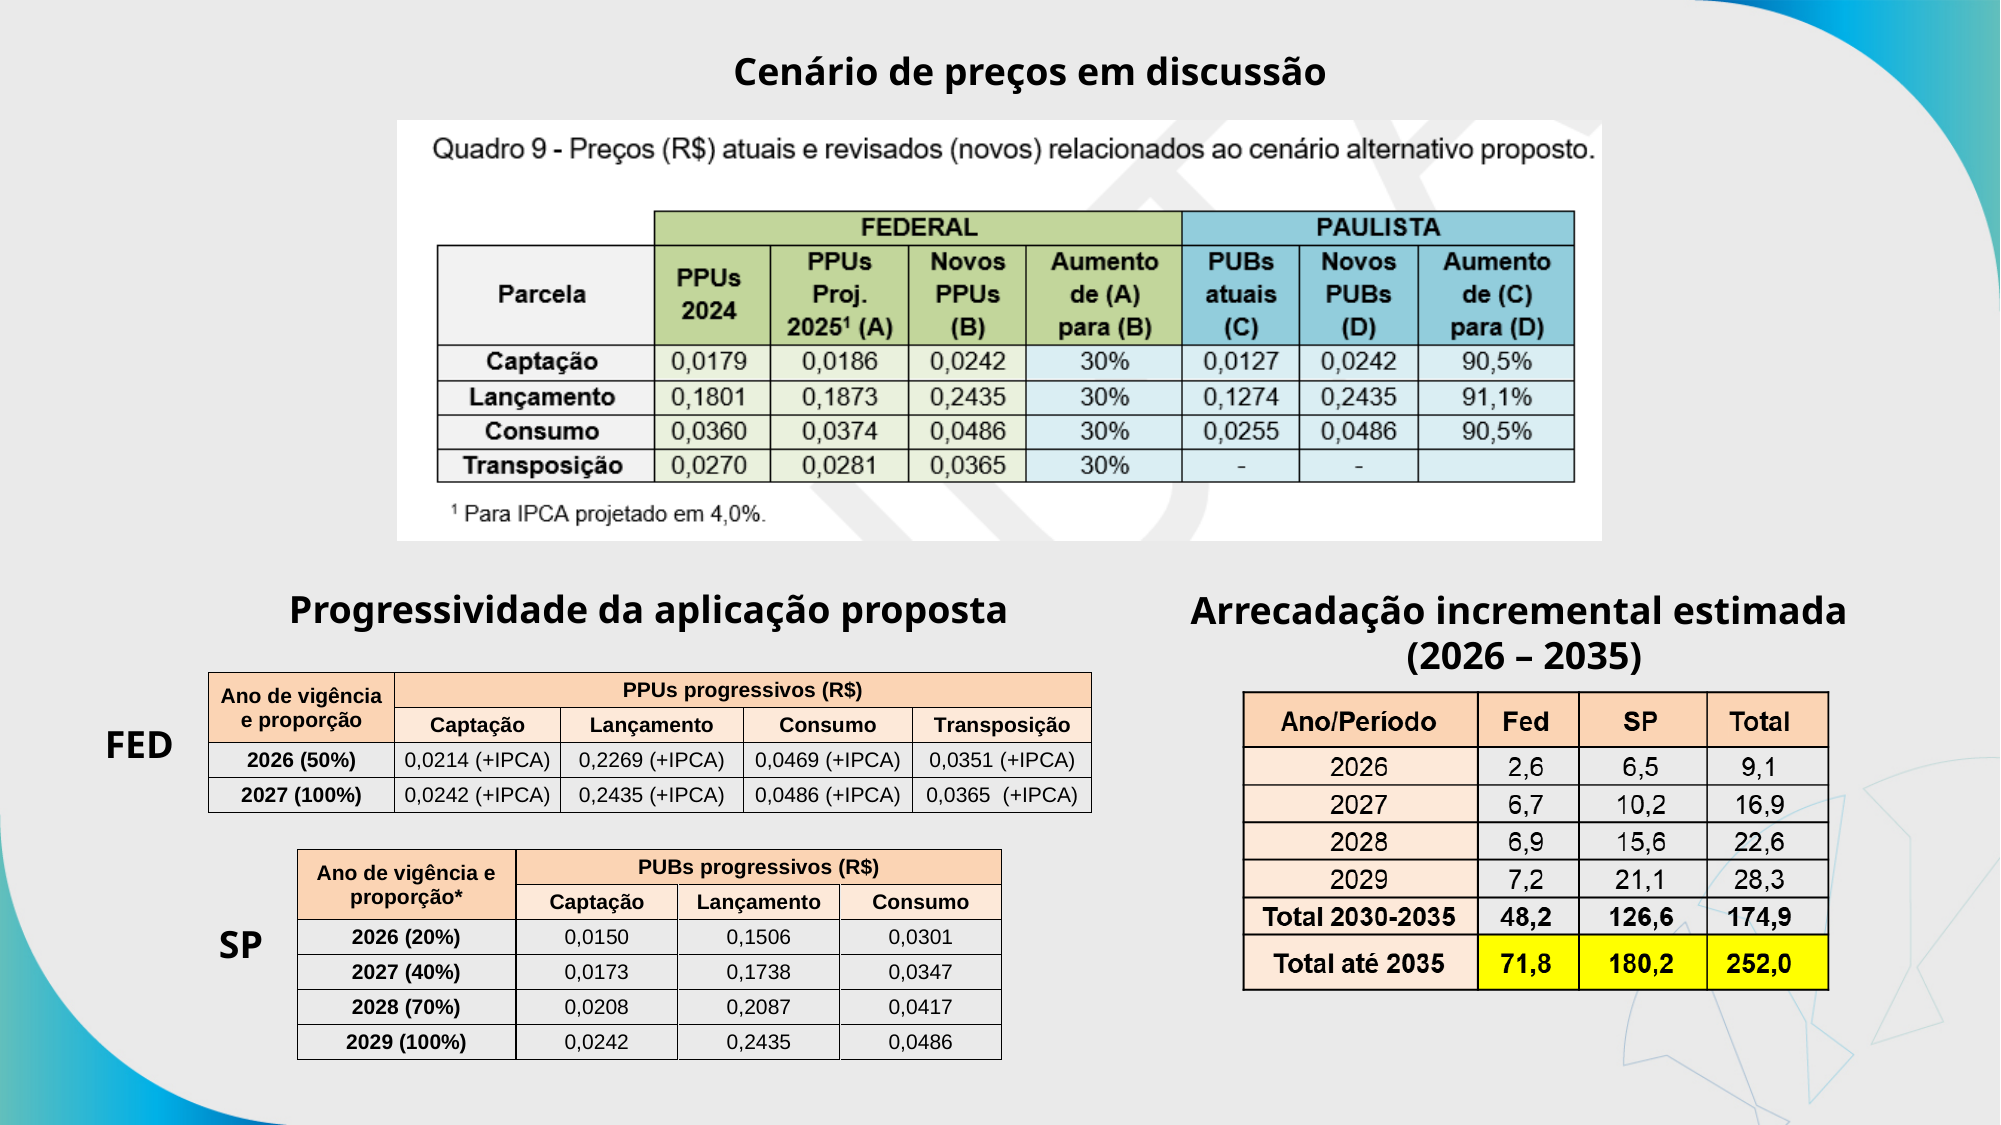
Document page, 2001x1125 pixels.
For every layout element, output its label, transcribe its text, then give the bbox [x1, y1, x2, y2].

picture [0, 0, 2000, 1125]
text_box Progressividade da aplicação proposta [274, 579, 1024, 639]
text_box Arrecadação incremental estimada (2026 – 2035) [1175, 579, 1873, 685]
text_box SP [204, 914, 231, 974]
text_box Cenário de preços em discussão [718, 40, 1343, 101]
text_box FED [90, 713, 190, 774]
